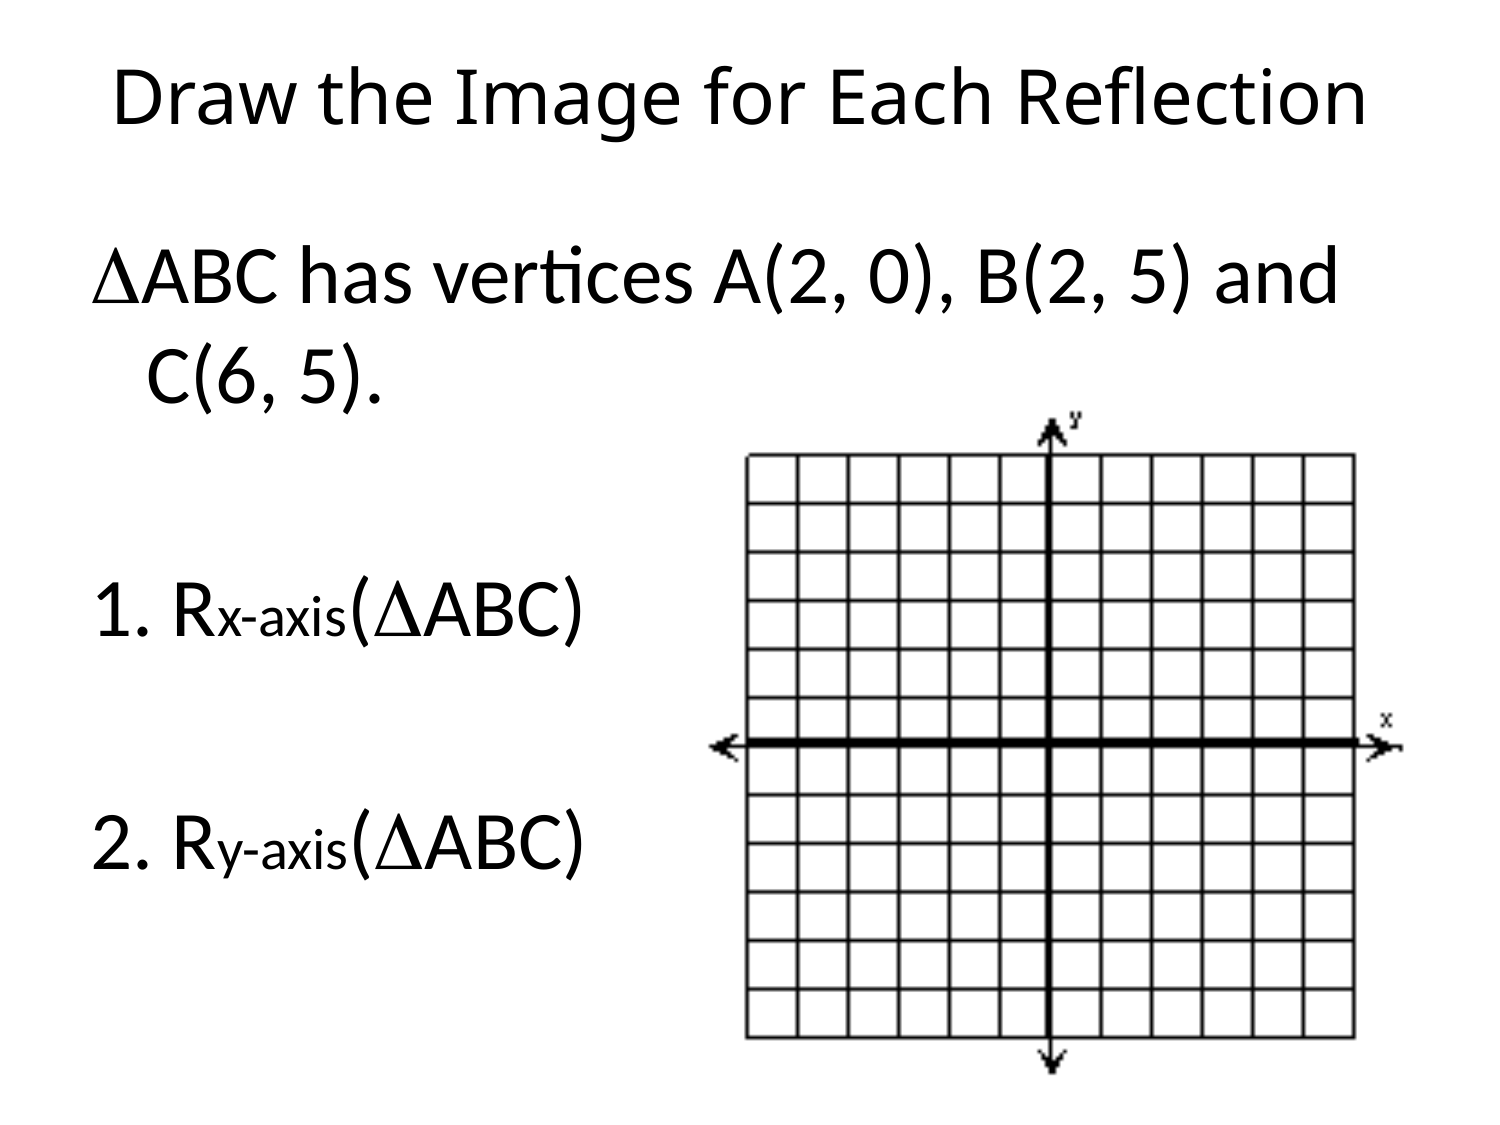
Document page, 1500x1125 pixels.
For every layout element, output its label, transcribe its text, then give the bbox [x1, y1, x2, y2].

title Draw the Image for Each Reflection [75, 0, 1425, 188]
list ABC has vertices A(2, 0), B(2, 5) and C(6, 5). 1. Rx-axis(ABC) 2. Ry-axis(ABC) [75, 212, 1425, 1005]
picture [696, 391, 1422, 1103]
